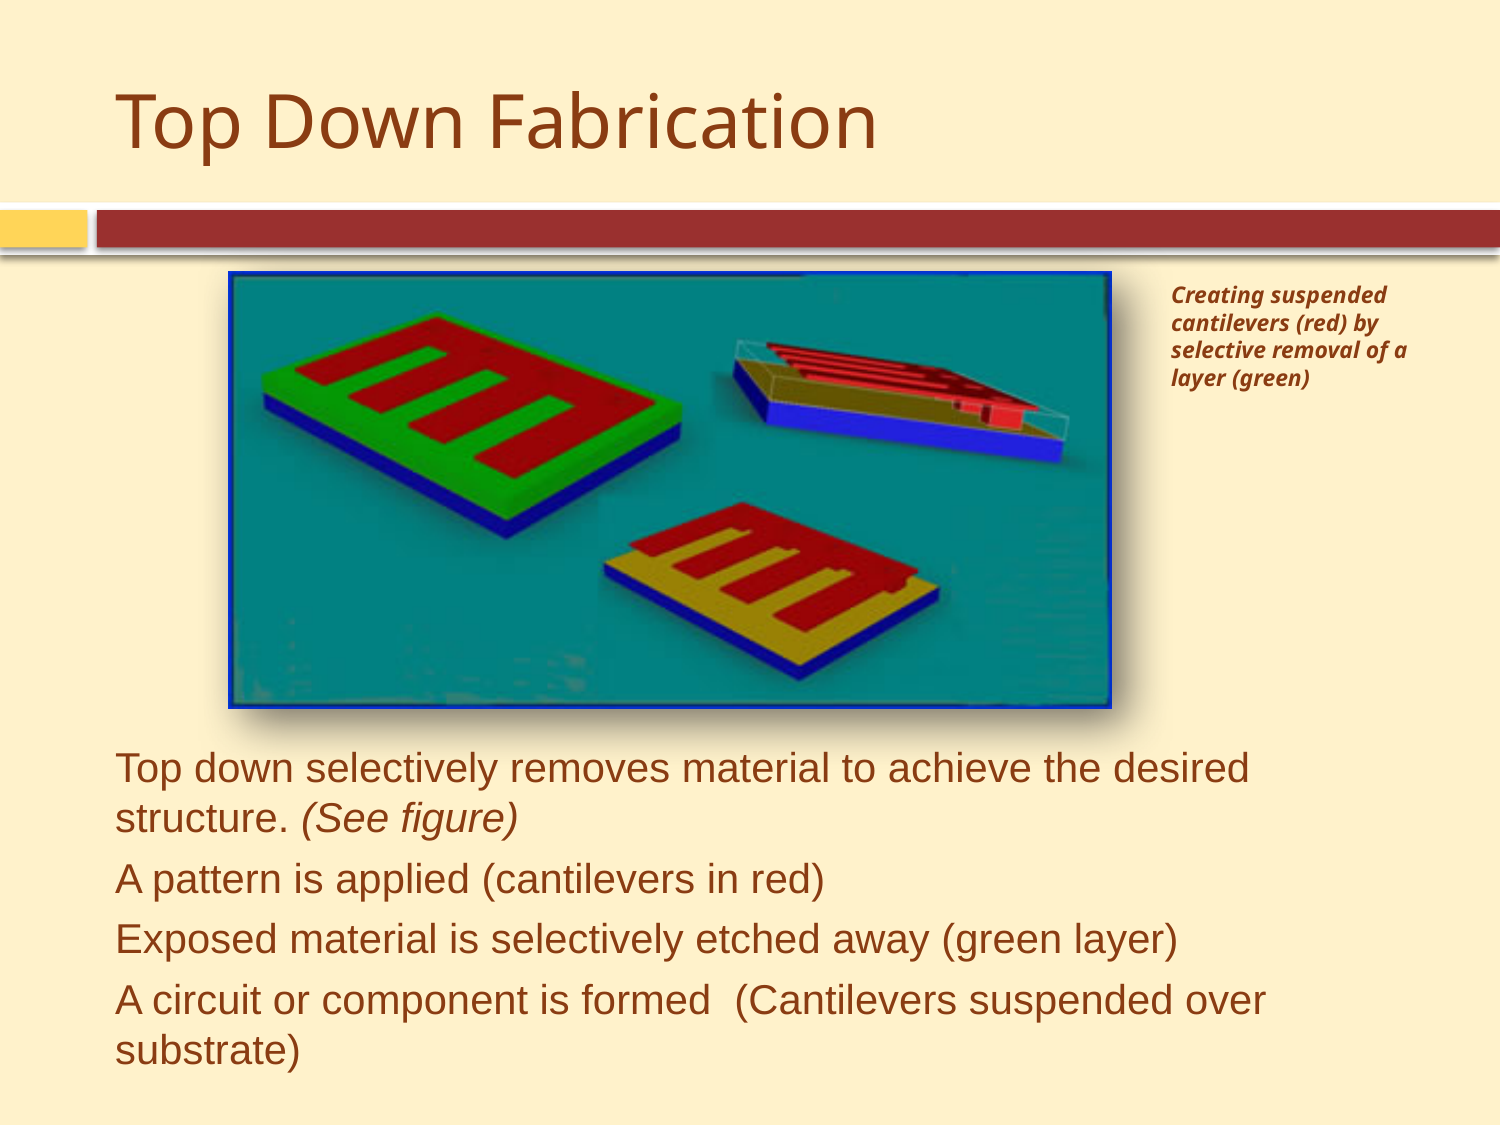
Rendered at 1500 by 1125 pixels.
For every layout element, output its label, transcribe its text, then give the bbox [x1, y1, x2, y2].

picture [228, 270, 1112, 709]
title Top Down Fabrication [100, 37, 1438, 200]
list Top down selectively removes material to achieve the desired structure. (See figure) A pattern is applied (cantilevers in red) Exposed material is selectively etched away (green layer) A circuit or component is formed (Cantilevers suspended over substrate) [100, 733, 1438, 1006]
text_box Creating suspended cantilevers (red) by selective removal of a layer (green) [1156, 273, 1453, 399]
